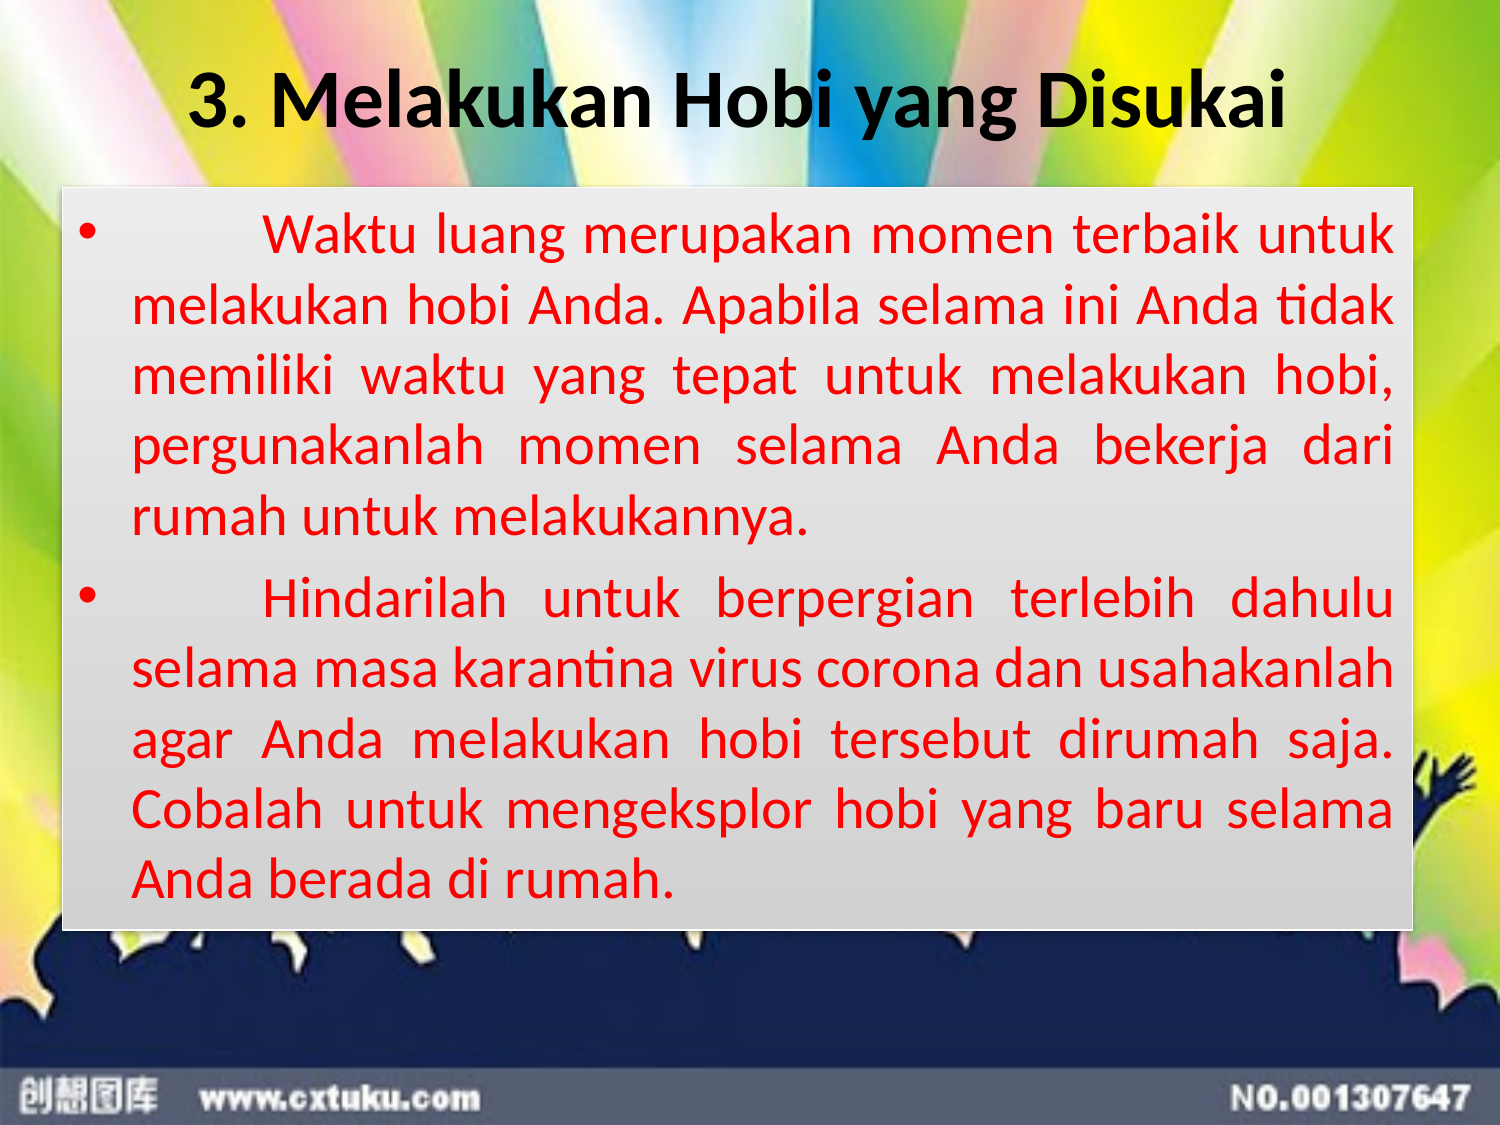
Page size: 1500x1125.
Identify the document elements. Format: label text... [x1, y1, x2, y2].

title 3. Melakukan Hobi yang Disukai [62, 0, 1413, 187]
picture [0, 0, 1500, 1125]
list Waktu luang merupakan momen terbaik untuk melakukan hobi Anda. Apabila selama ini Anda tidak memiliki waktu yang tepat untuk melakukan hobi, pergunakanlah momen selama Anda bekerja dari rumah untuk melakukannya. Hindarilah untuk berpergian terlebih dahulu selama masa karantina virus corona dan usahakanlah agar Anda melakukan hobi tersebut dirumah saja. Cobalah untuk mengeksplor hobi yang baru selama Anda berada di rumah. [62, 187, 1413, 931]
